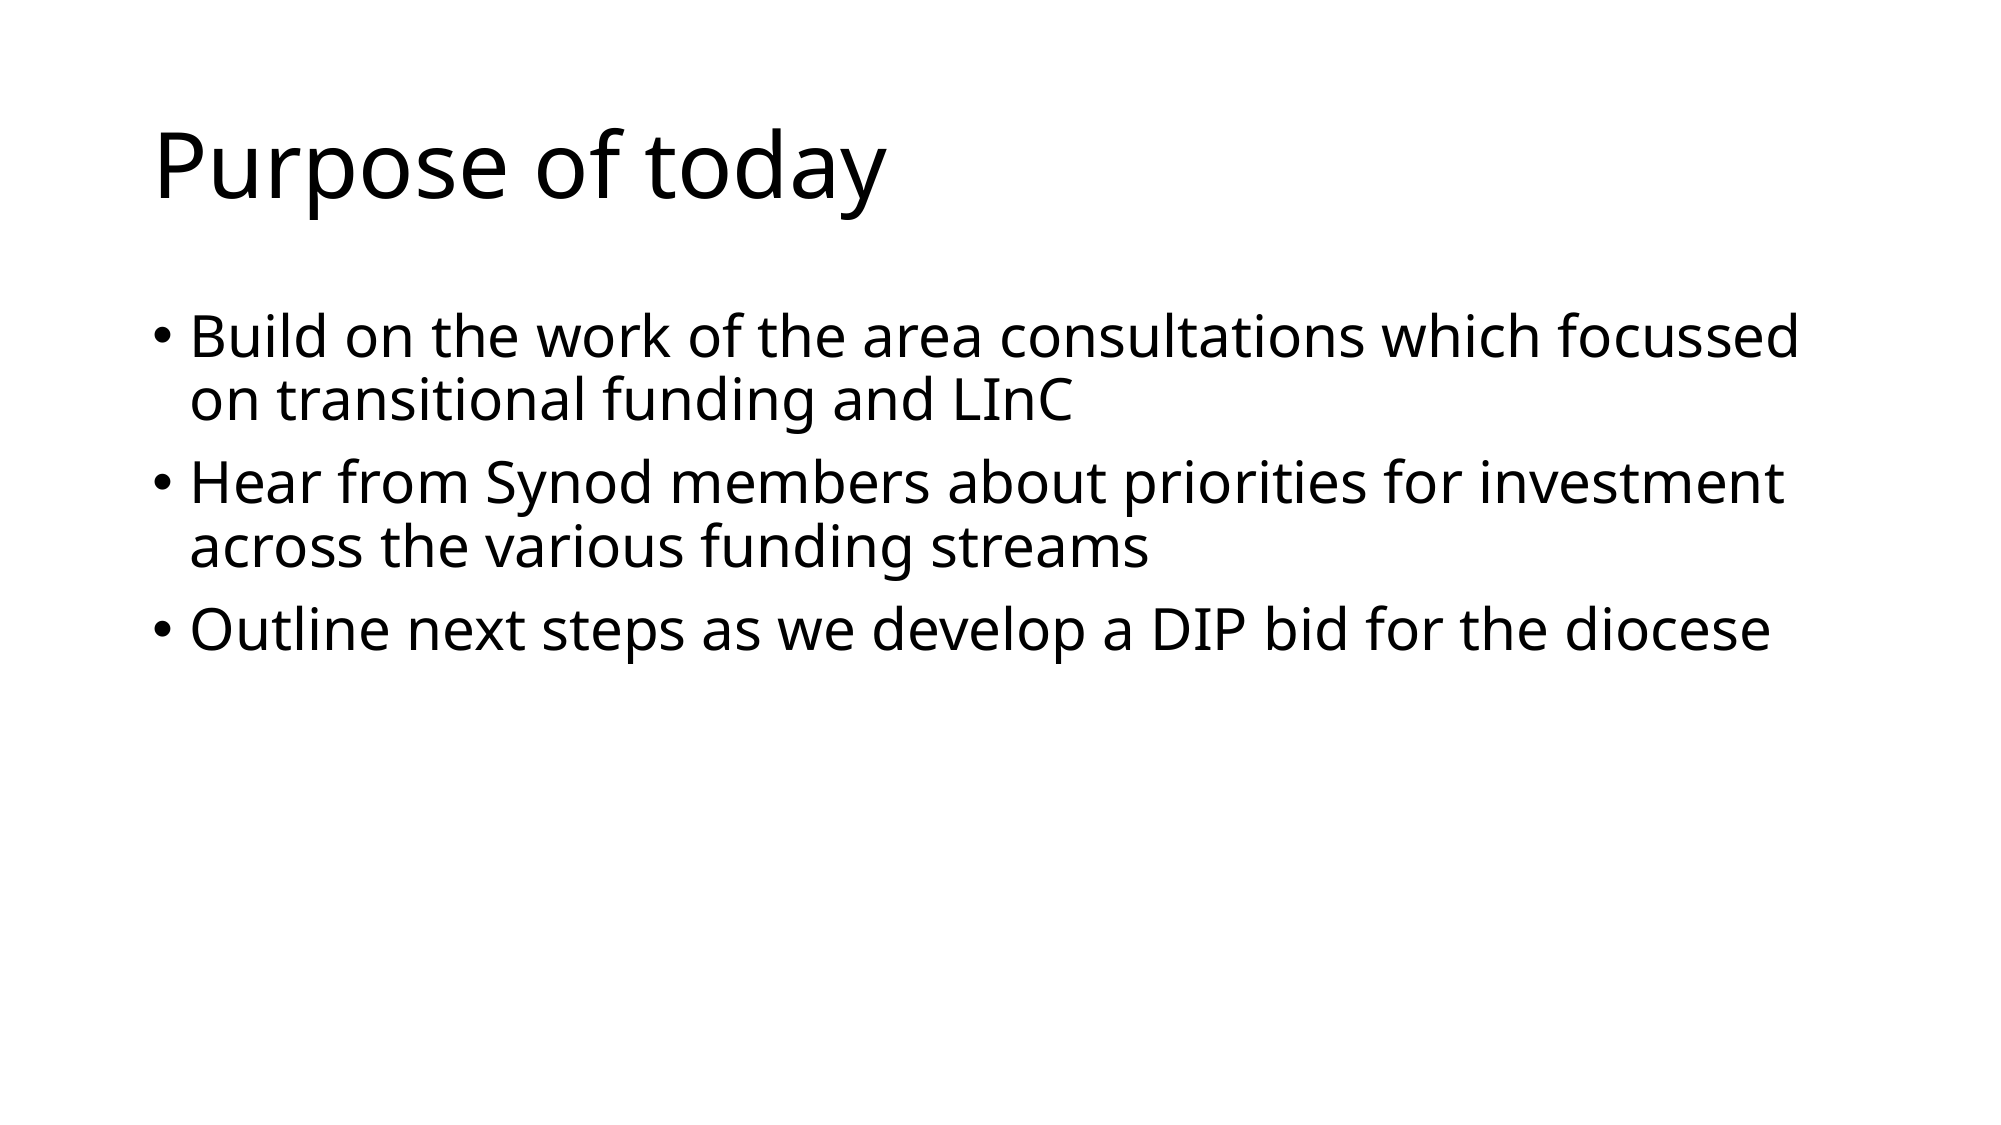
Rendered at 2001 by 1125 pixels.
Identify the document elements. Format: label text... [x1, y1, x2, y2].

list Build on the work of the area consultations which focussed on transitional funding and LInC Hear from Synod members about priorities for investment across the various funding streams Outline next steps as we develop a DIP bid for the diocese [137, 299, 1863, 1014]
title Purpose of today [137, 59, 1863, 278]
